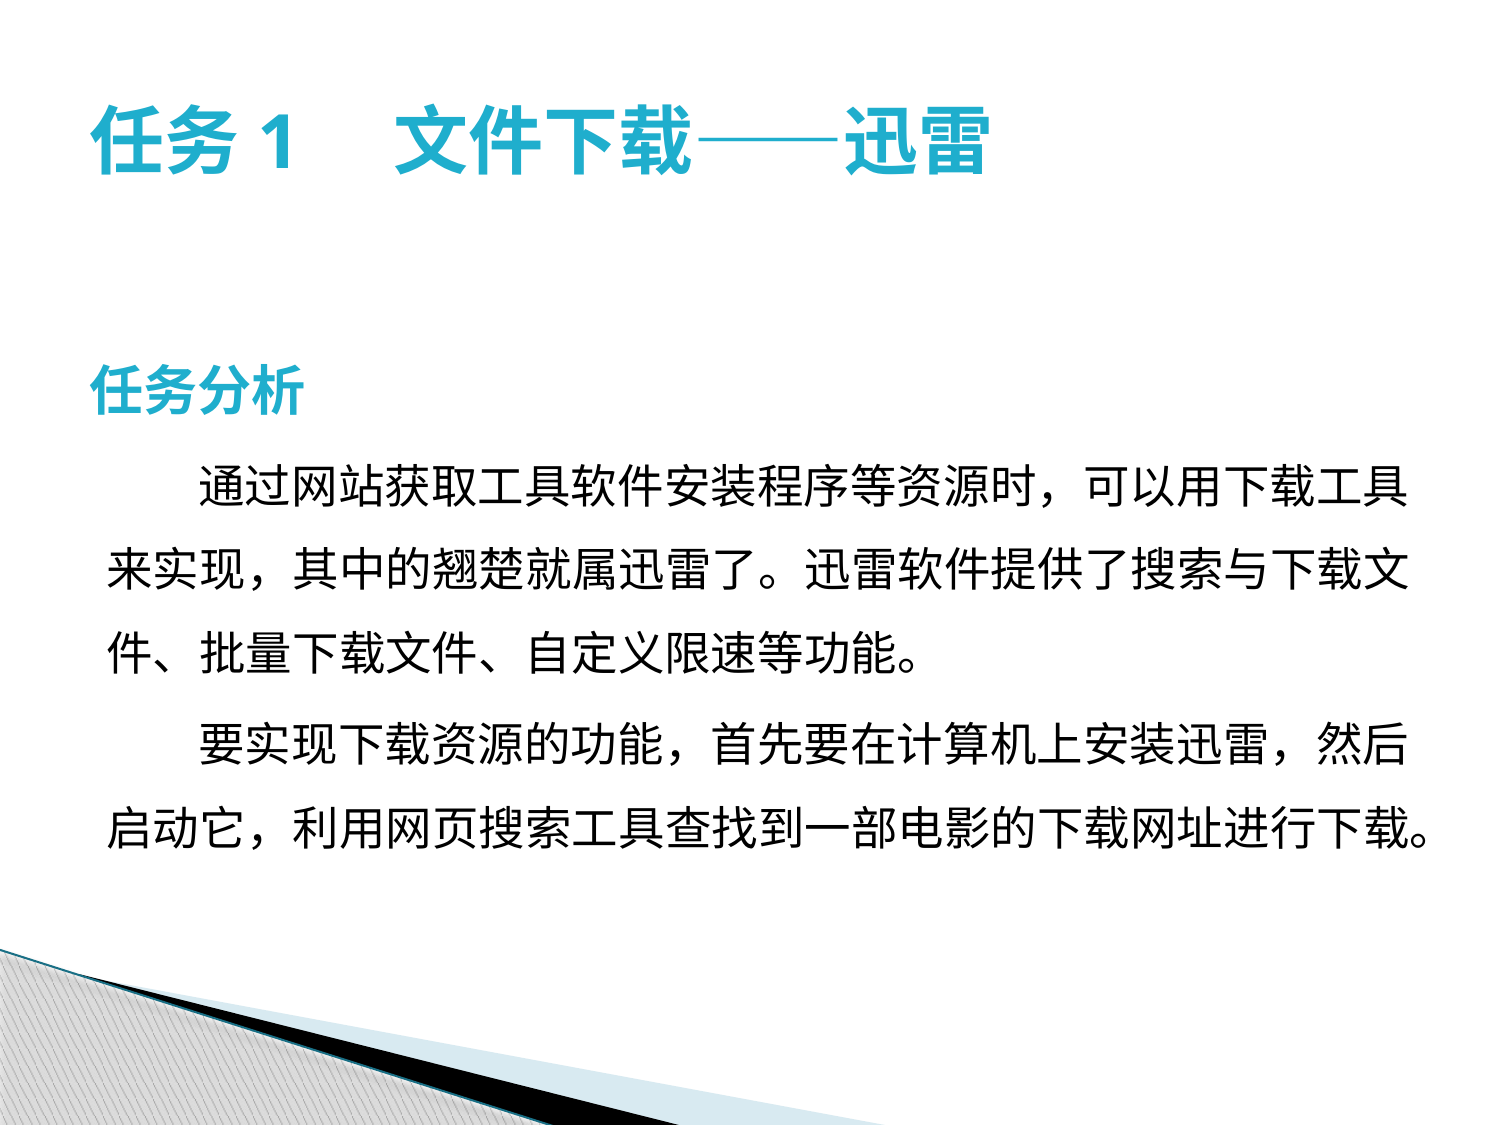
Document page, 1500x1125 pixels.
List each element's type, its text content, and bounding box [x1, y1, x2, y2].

list 任务分析 通过网站获取工具软件安装程序等资源时，可以用下载工具来实现，其中的翘楚就属迅雷了。迅雷软件提供了搜索与下载文件、批量下载文件、自定义限速等功能。 要实现下载资源的功能，首先要在计算机上安装迅雷，然后启动它，利用网页搜索工具查找到一部电影的下载网址进行下载。 [75, 309, 1425, 953]
title 任务1 文件下载——迅雷 [75, 45, 1425, 233]
